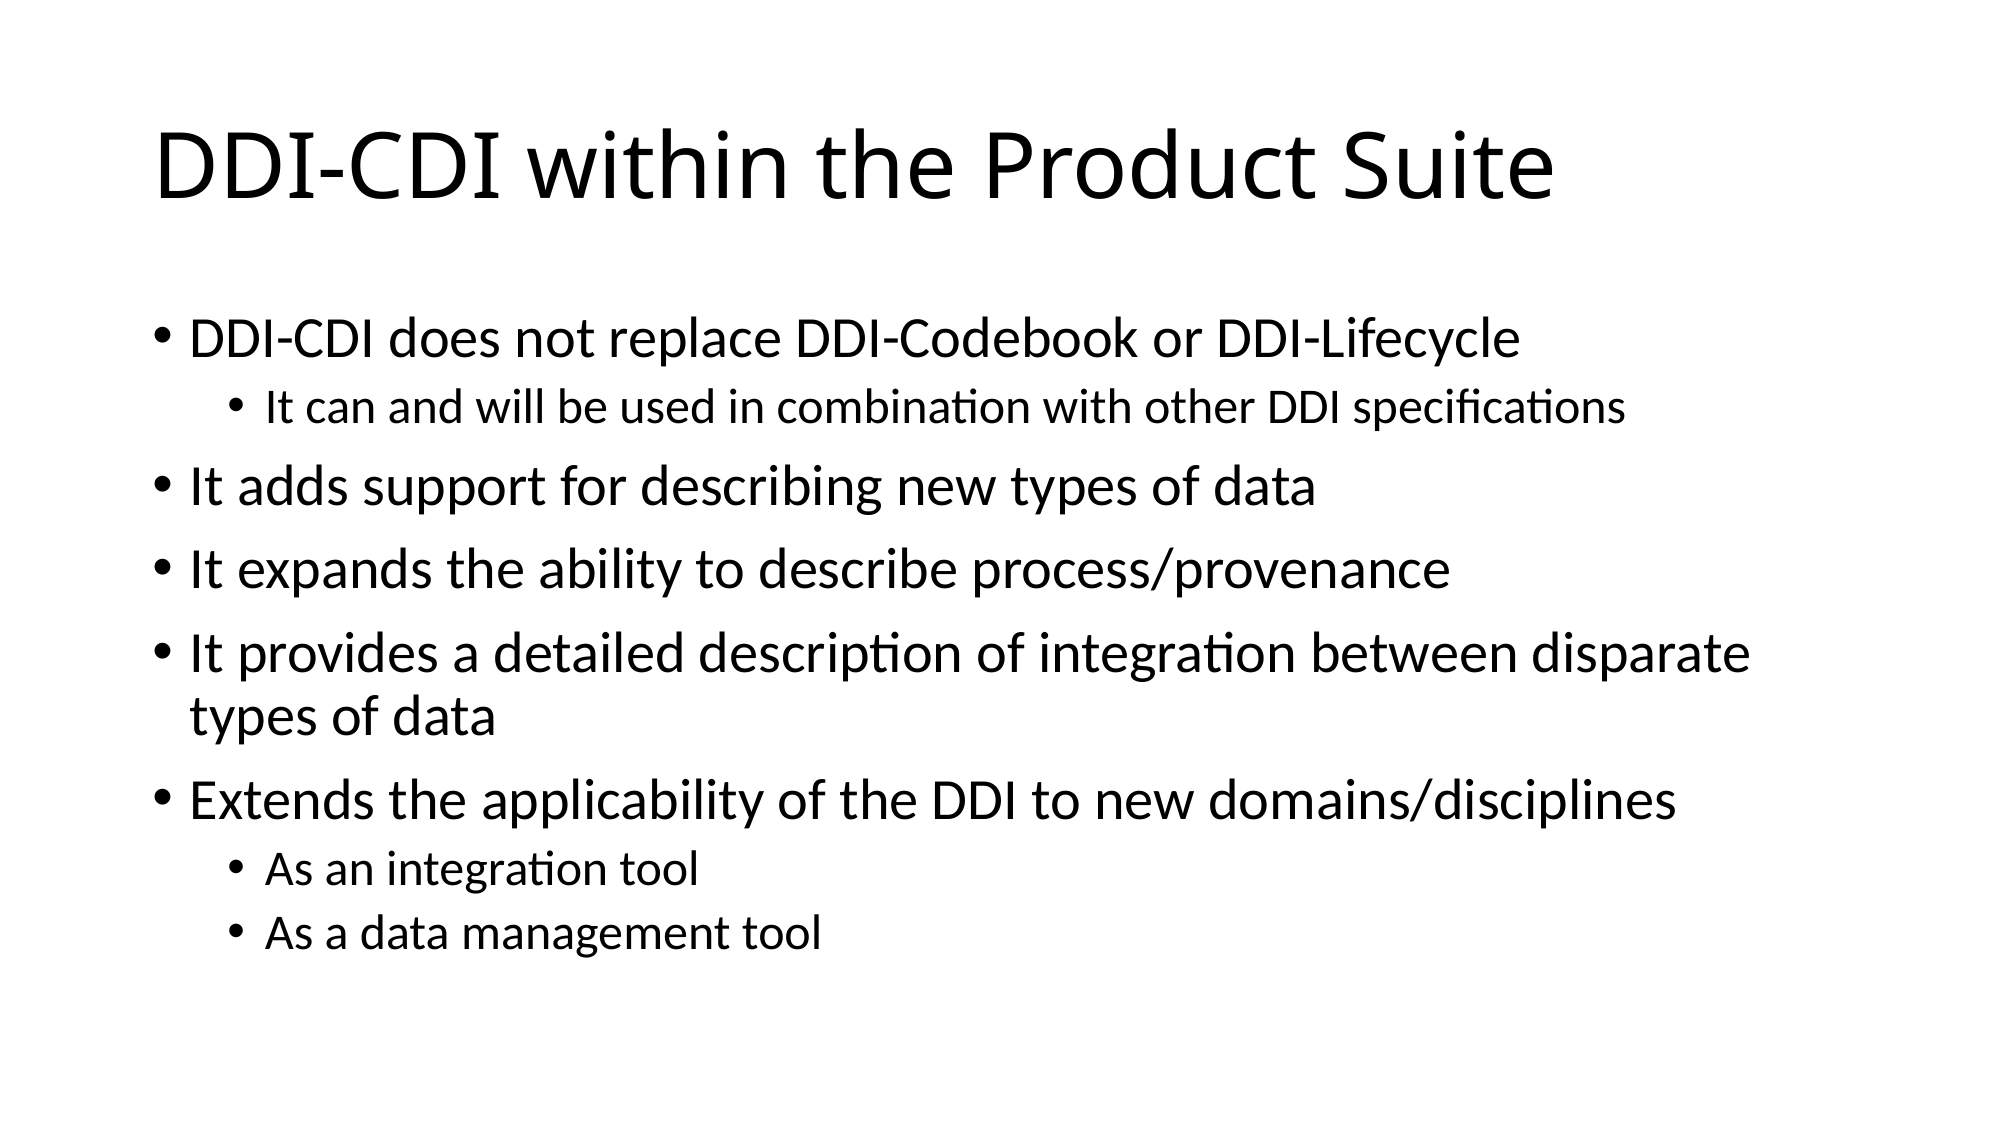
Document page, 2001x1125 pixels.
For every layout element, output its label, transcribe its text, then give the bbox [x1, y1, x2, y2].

title DDI-CDI within the Product Suite [137, 59, 1863, 278]
list DDI-CDI does not replace DDI-Codebook or DDI-Lifecycle It can and will be used in combination with other DDI specifications It adds support for describing new types of data It expands the ability to describe process/provenance It provides a detailed description of integration between disparate types of data Extends the applicability of the DDI to new domains/disciplines As an integration tool As a data management tool [137, 299, 1863, 1014]
